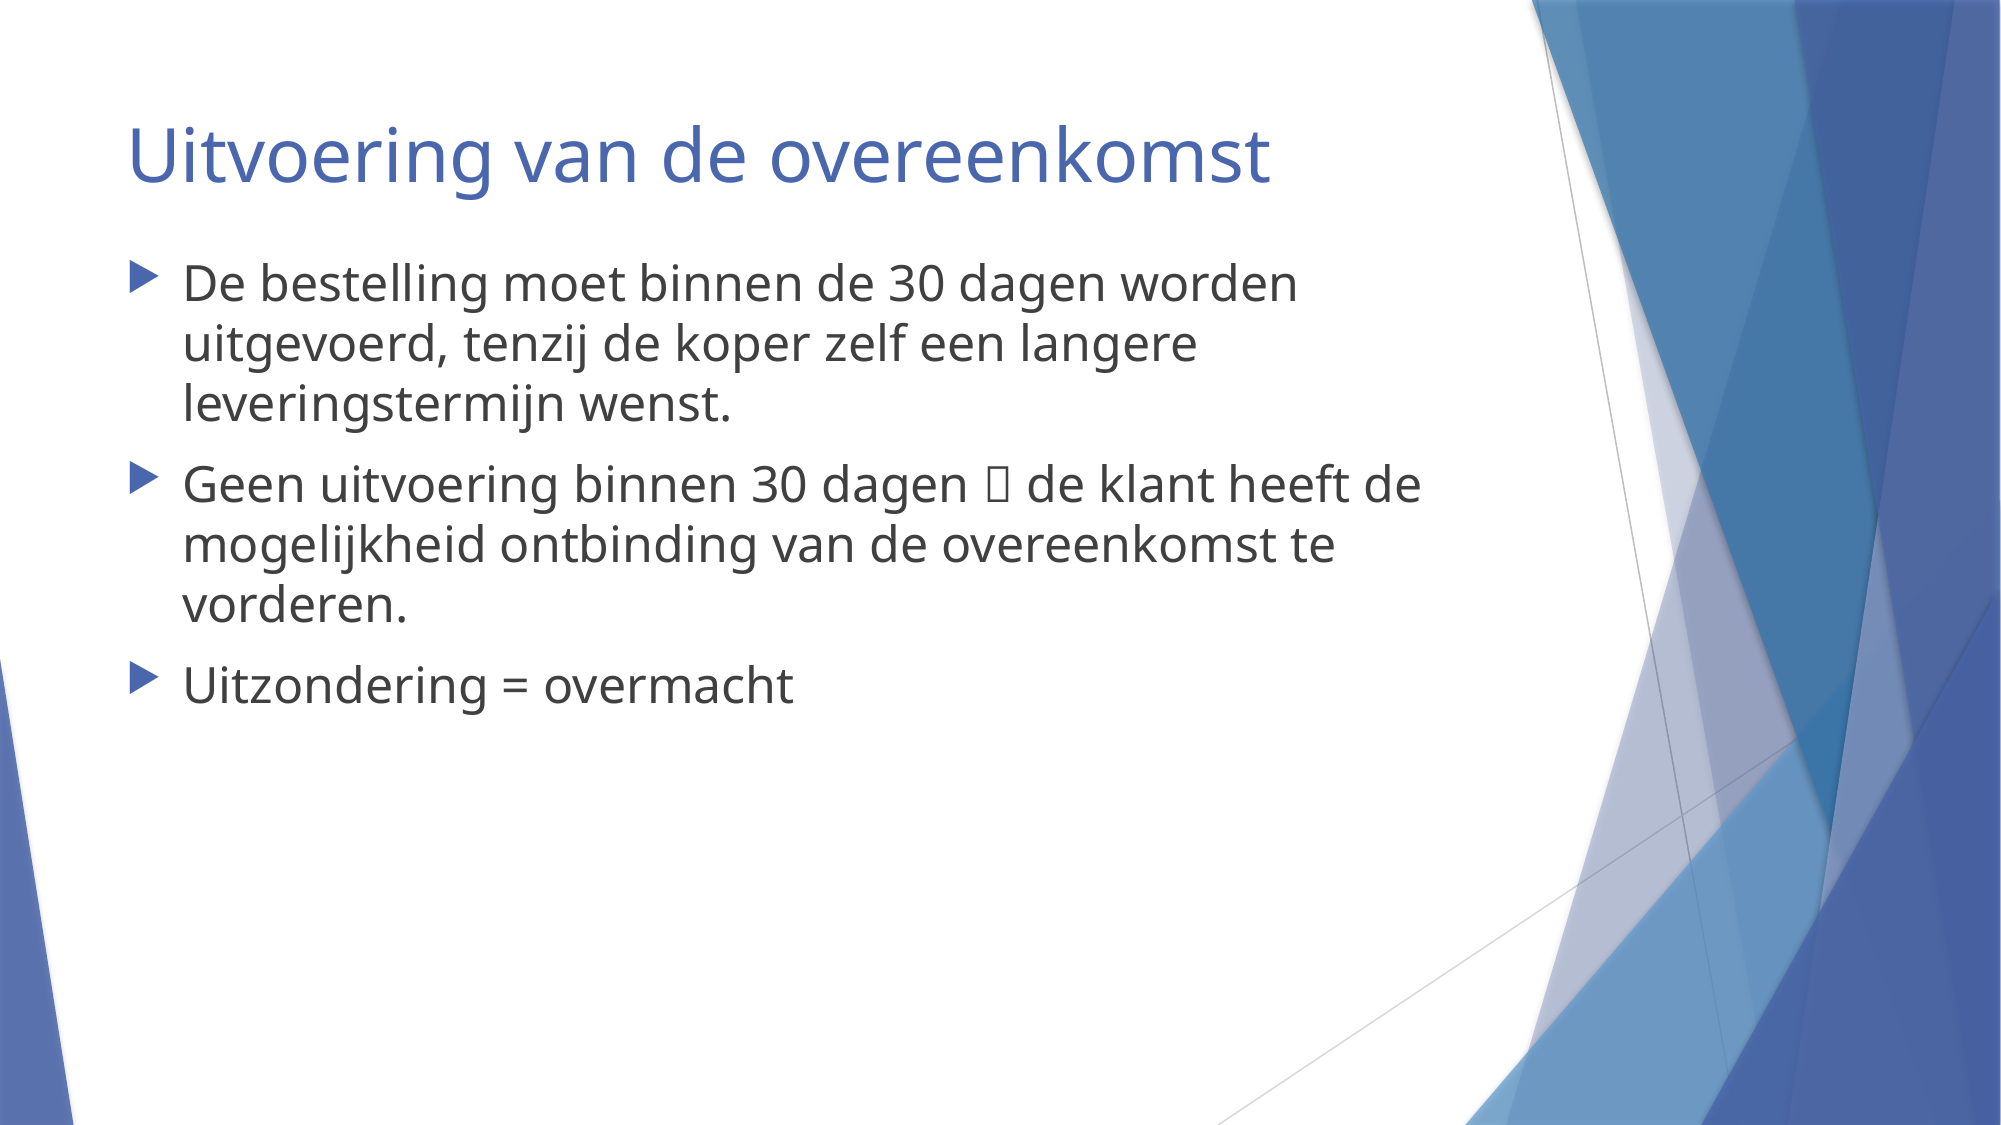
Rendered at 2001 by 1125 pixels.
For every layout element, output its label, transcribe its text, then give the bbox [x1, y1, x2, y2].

title Uitvoering van de overeenkomst [111, 99, 1522, 244]
list De bestelling moet binnen de 30 dagen worden uitgevoerd, tenzij de koper zelf een langere leveringstermijn wenst. Geen uitvoering binnen 30 dagen  de klant heeft de mogelijkheid ontbinding van de overeenkomst te vorderen. Uitzondering = overmacht [111, 244, 1522, 881]
